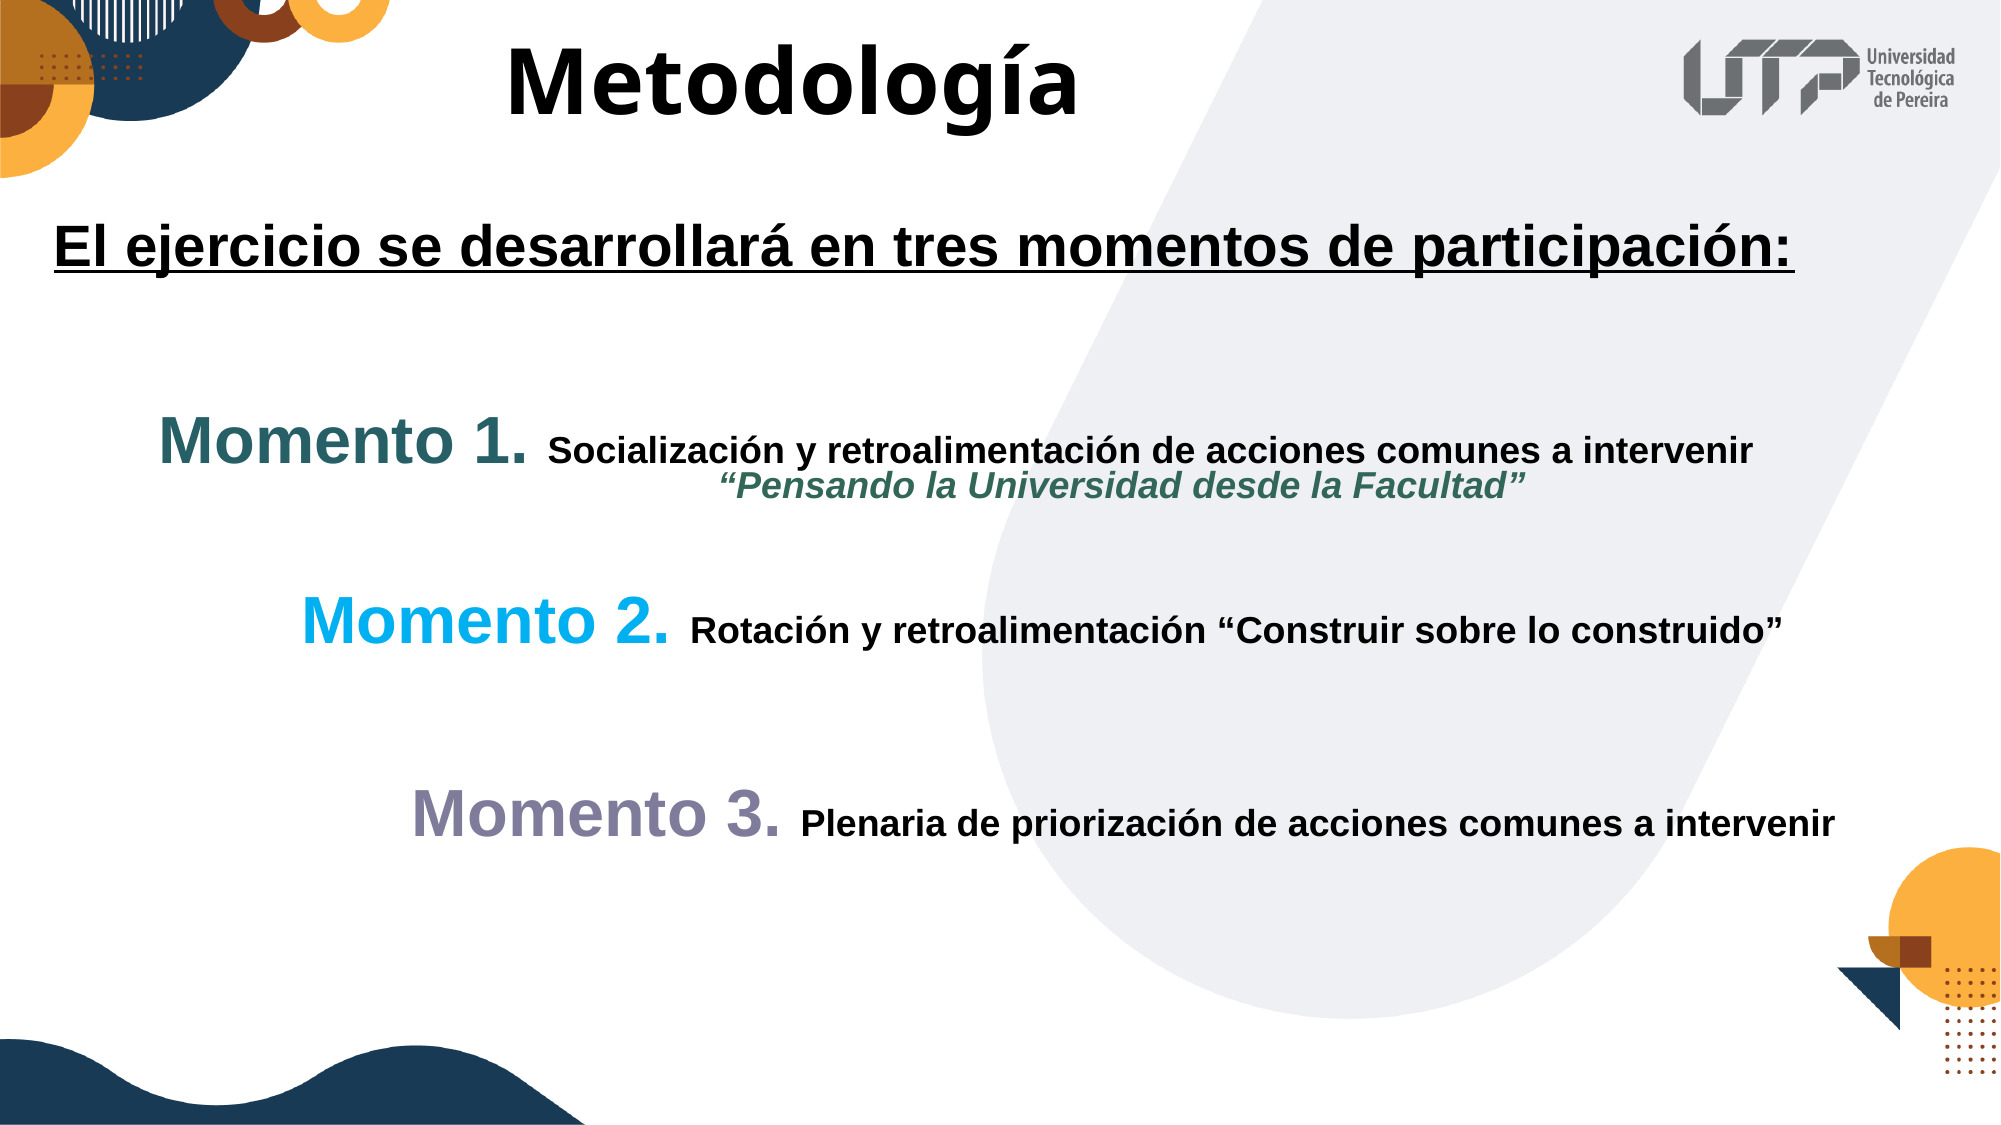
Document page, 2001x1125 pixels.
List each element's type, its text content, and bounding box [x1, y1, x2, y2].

list El ejercicio se desarrollará en tres momentos de participación: [39, 186, 1924, 328]
text_box Momento 3. Plenaria de priorización de acciones comunes a intervenir [397, 746, 2000, 858]
text_box Metodología [489, 15, 1121, 140]
text_box “Pensando la Universidad desde la Facultad” [702, 444, 1791, 514]
text_box Momento 1. Socialización y retroalimentación de acciones comunes a intervenir [144, 373, 1924, 484]
text_box Momento 2. Rotación y retroalimentación “Construir sobre lo construido” [286, 553, 2000, 665]
picture [0, 0, 2001, 1125]
